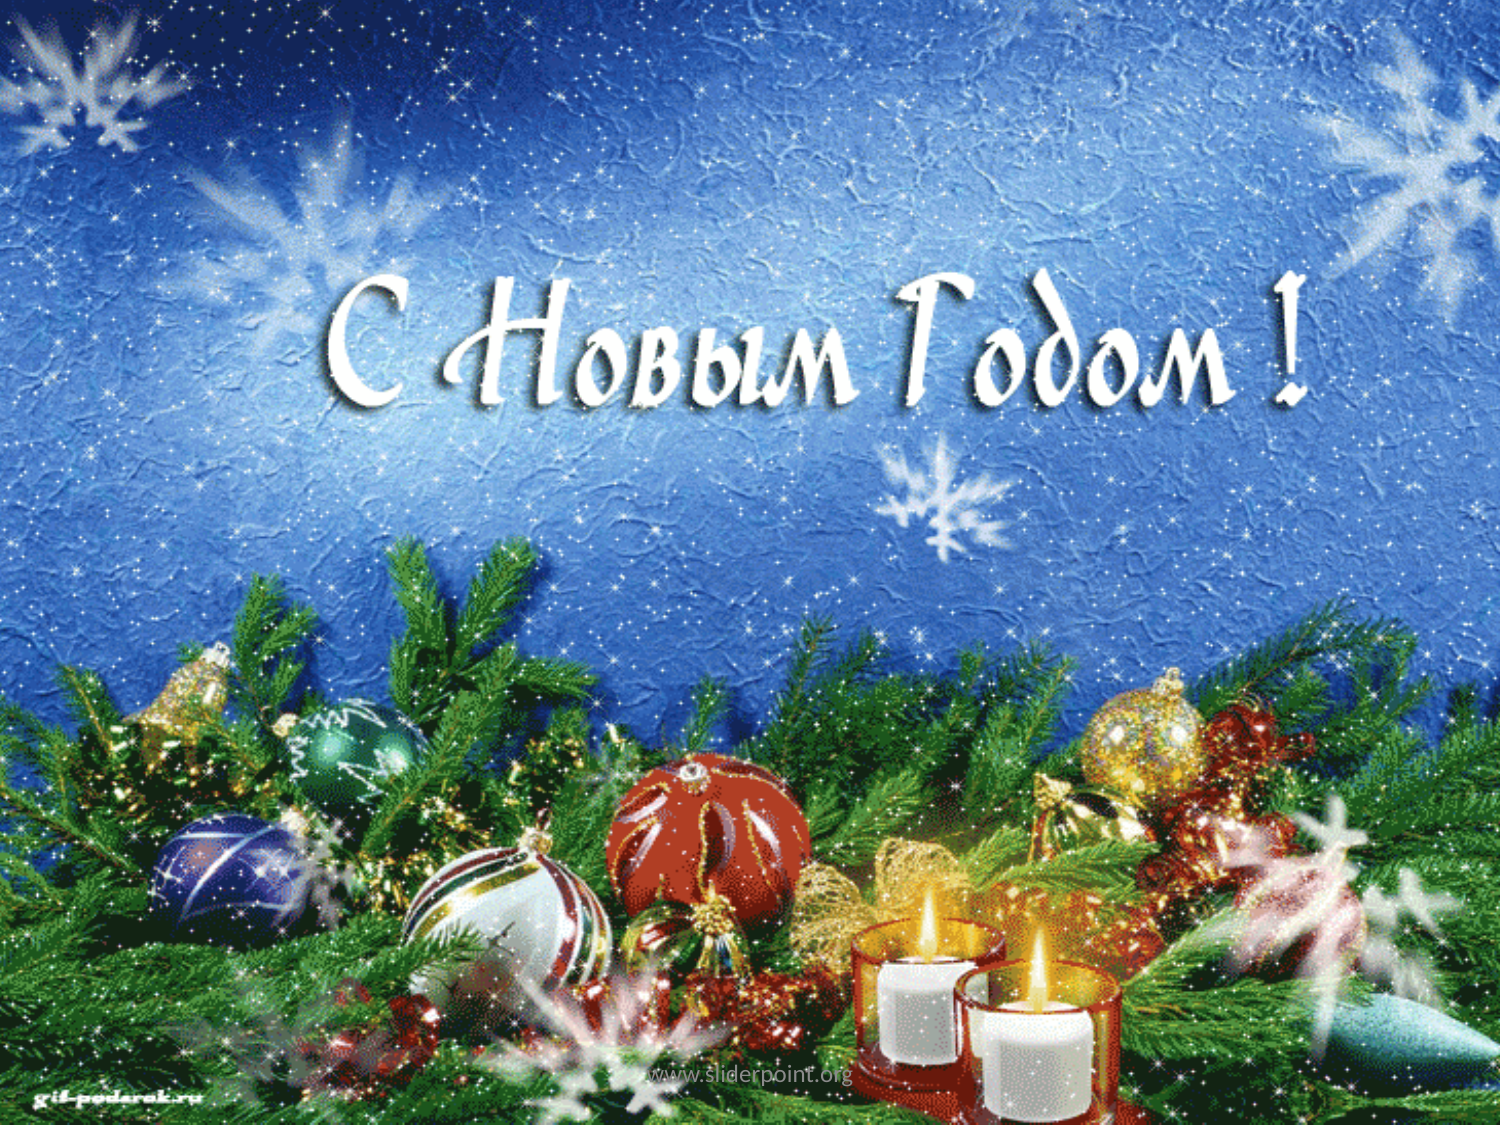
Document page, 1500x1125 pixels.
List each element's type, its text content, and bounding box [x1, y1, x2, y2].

picture [0, 0, 1500, 1125]
footer www.sliderpoint.org [512, 1042, 988, 1103]
